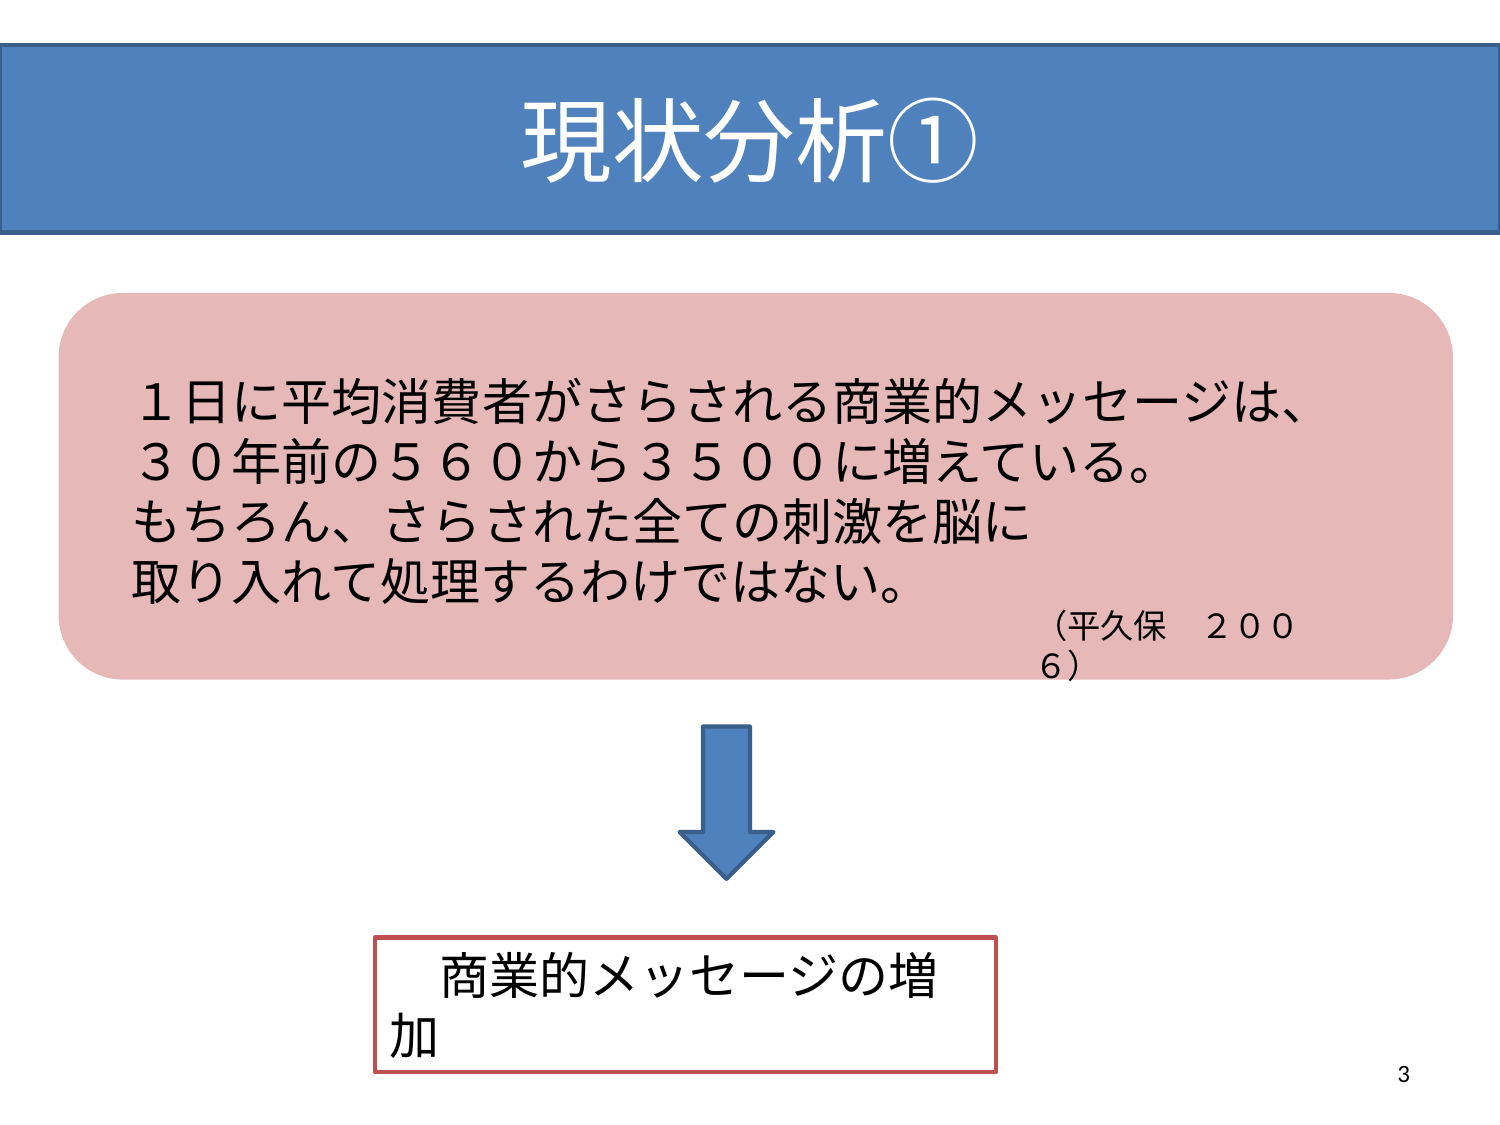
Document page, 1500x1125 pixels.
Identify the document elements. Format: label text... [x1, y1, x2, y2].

text_box １日に平均消費者がさらされる商業的メッセージは、 ３０年前の５６０から３５００に増えている。 もちろん、さらされた全ての刺激を脳に 取り入れて処理するわけではない。 [117, 363, 1407, 618]
title 現状分析① [0, 43, 1500, 235]
text_box [677, 724, 776, 881]
text_box 商業的メッセージの増加 [373, 935, 998, 1074]
text_box [56, 290, 1438, 682]
text_box [86, 312, 1449, 588]
text_box [1348, 329, 1456, 682]
slide_number 3 [1074, 1042, 1425, 1103]
text_box （平久保 ２００６） [1019, 597, 1348, 693]
